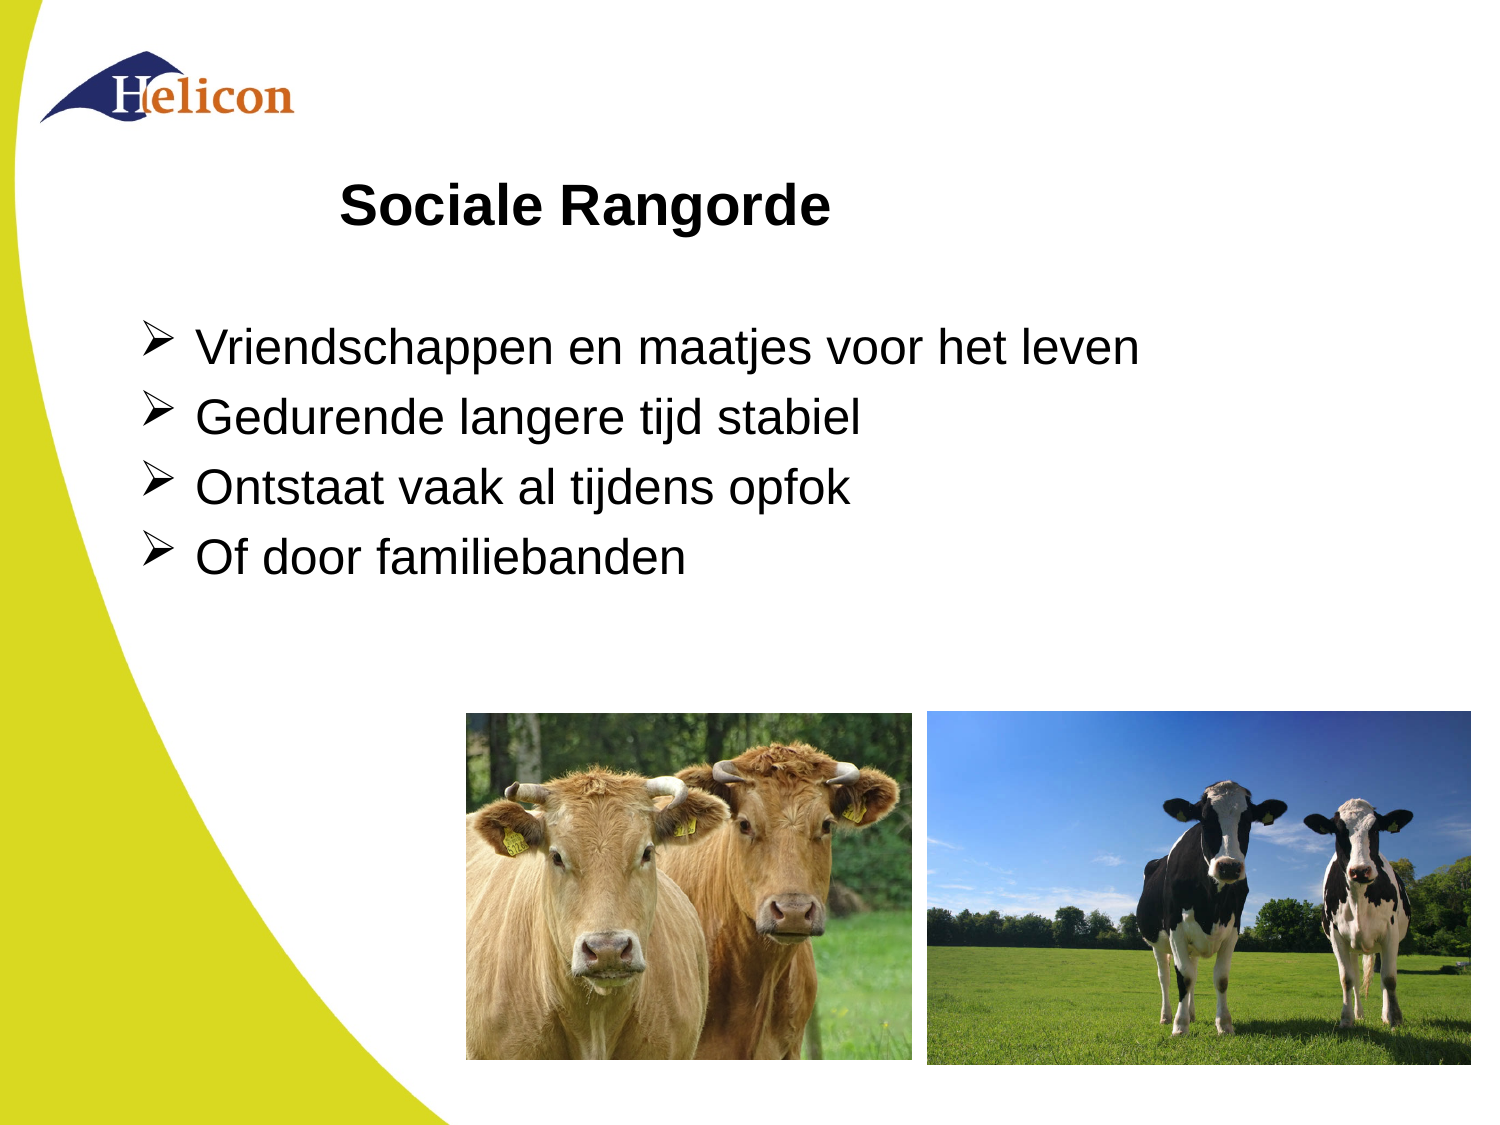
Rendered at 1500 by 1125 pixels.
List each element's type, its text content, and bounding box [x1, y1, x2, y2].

list Vriendschappen en maatjes voor het leven Gedurende langere tijd stabiel Ontstaat vaak al tijdens opfok Of door familiebanden [123, 307, 1343, 1116]
title Sociale Rangorde [324, 149, 1415, 256]
picture [0, 0, 1500, 1125]
